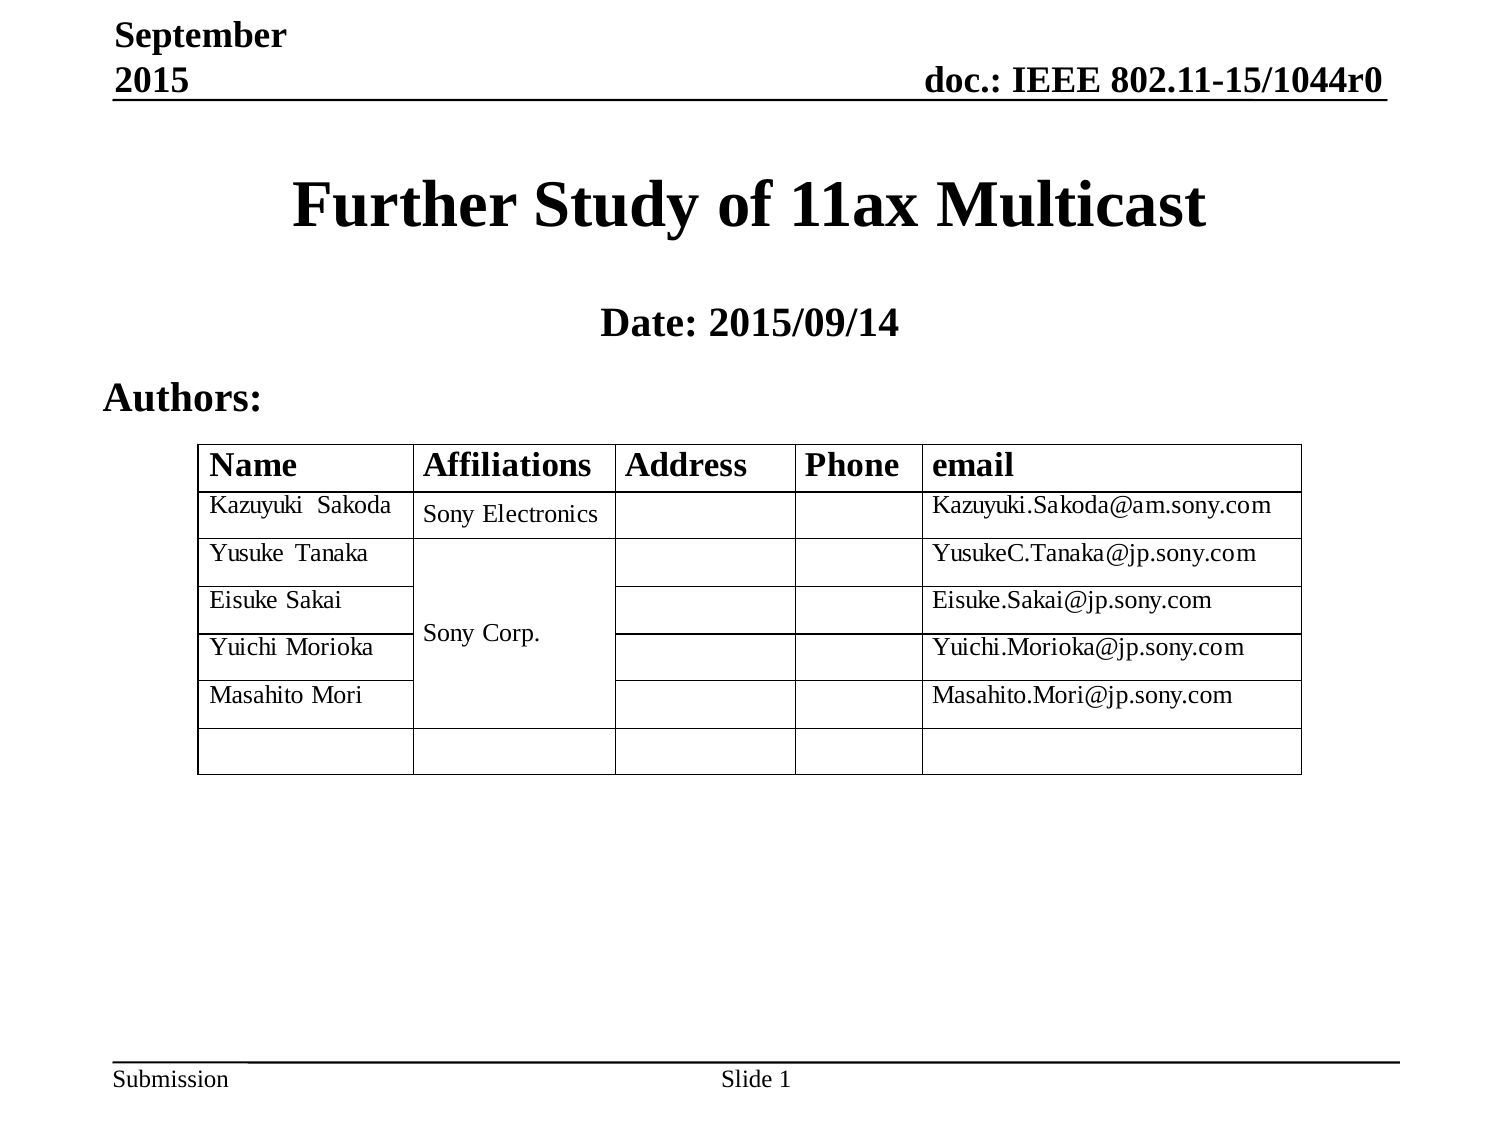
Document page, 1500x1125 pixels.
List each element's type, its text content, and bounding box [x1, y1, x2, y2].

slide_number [114, 54, 309, 101]
slide_number Slide 1 [712, 1061, 800, 1093]
list Date: 2015/09/14 [112, 287, 1388, 351]
title Further Study of 11ax Multicast [174, 112, 1326, 287]
text_box Authors: [87, 362, 325, 425]
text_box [185, 443, 1309, 823]
